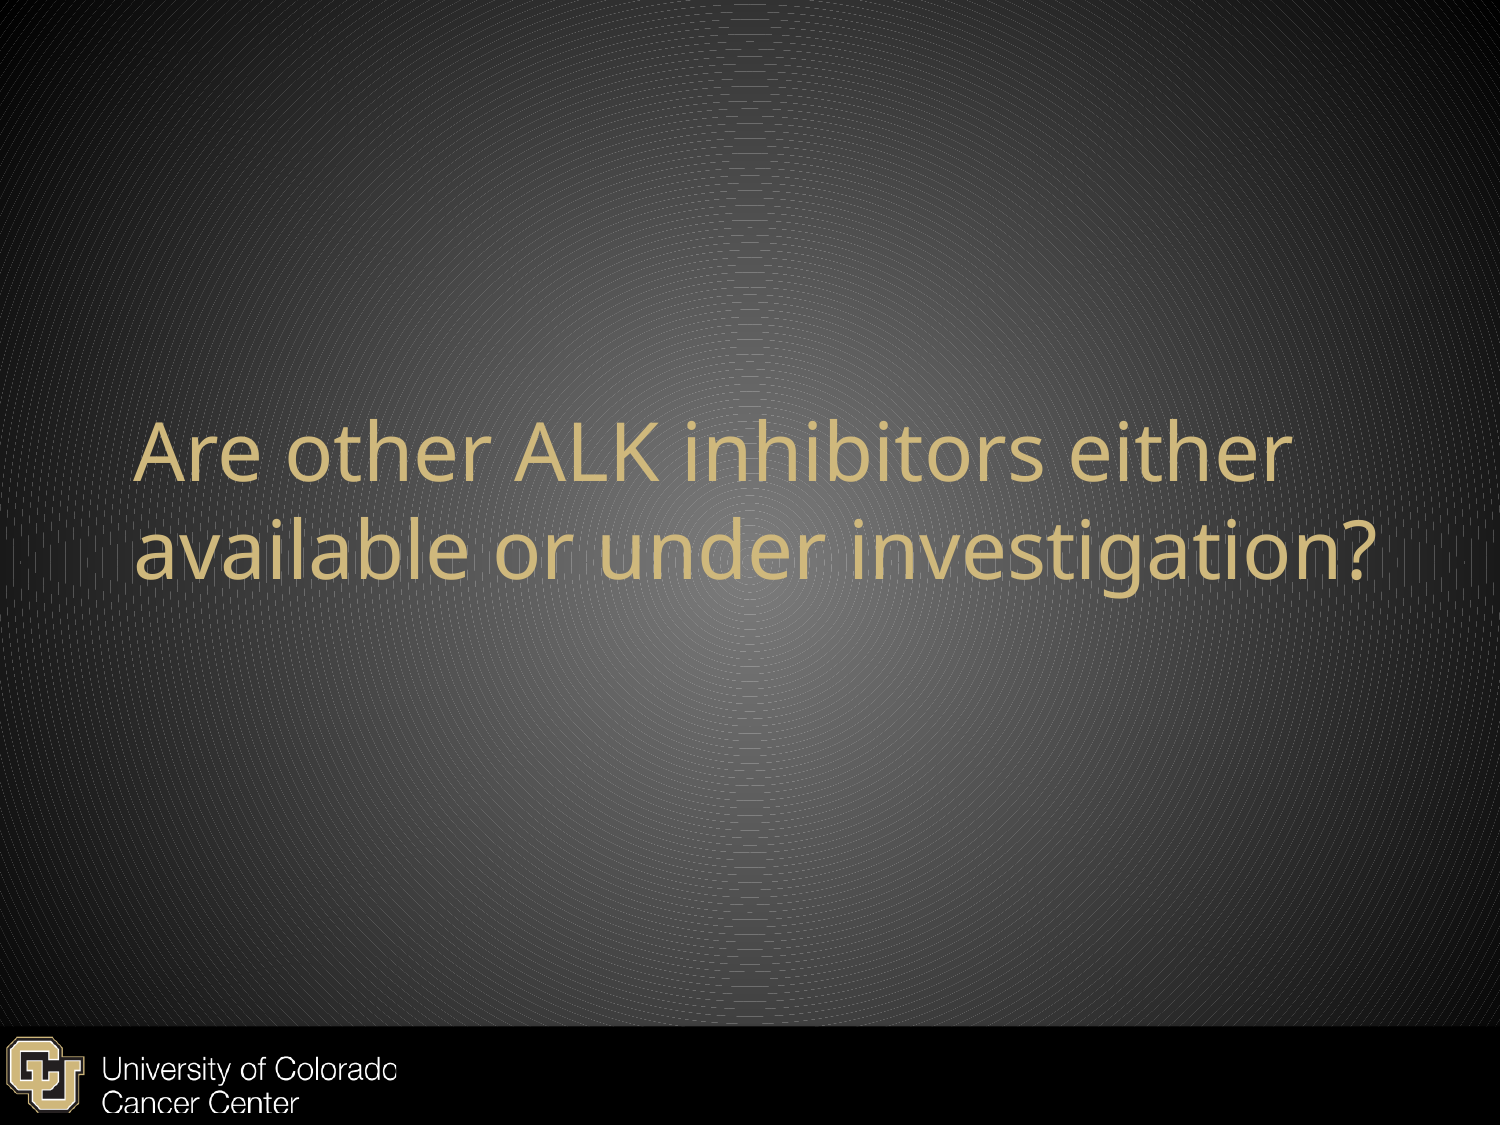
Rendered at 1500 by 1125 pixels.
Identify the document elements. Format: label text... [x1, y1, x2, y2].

title Are other ALK inhibitors either available or under investigation? [118, 392, 1394, 616]
